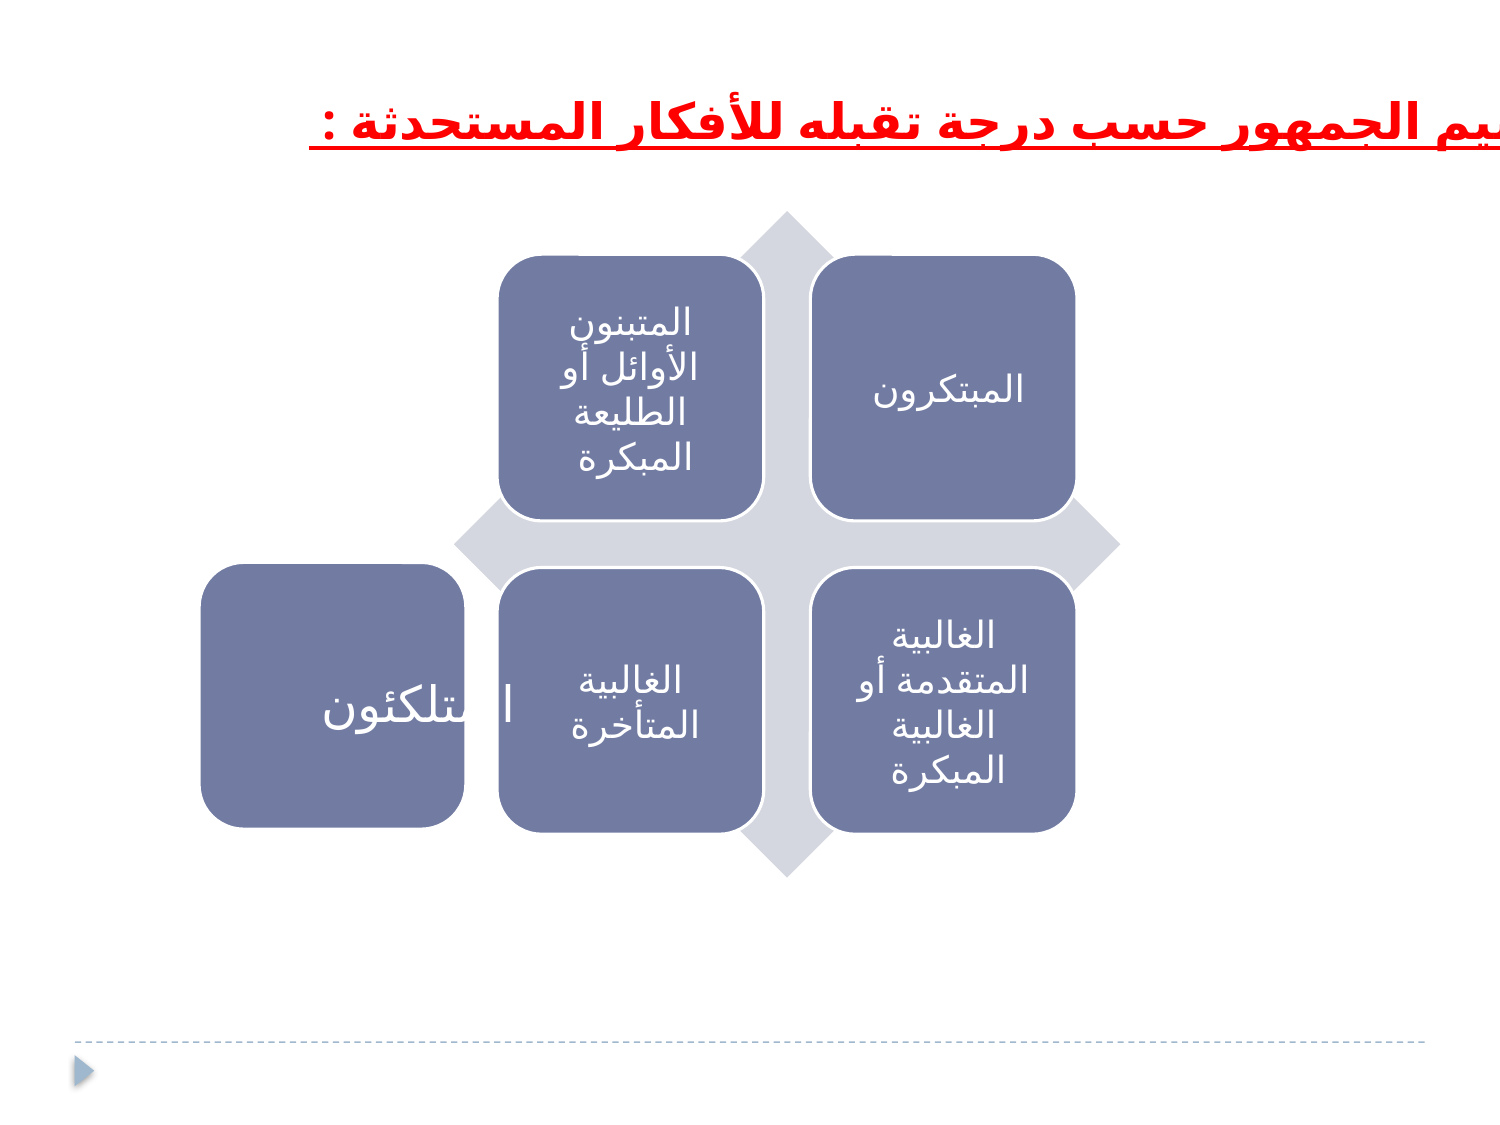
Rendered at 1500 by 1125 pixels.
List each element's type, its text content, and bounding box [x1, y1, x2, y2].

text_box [198, 562, 534, 830]
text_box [128, 210, 1446, 878]
text_box 3- تقسيم الجمهور حسب درجة تقبله للأفكار المستحدثة : [293, 81, 1500, 247]
